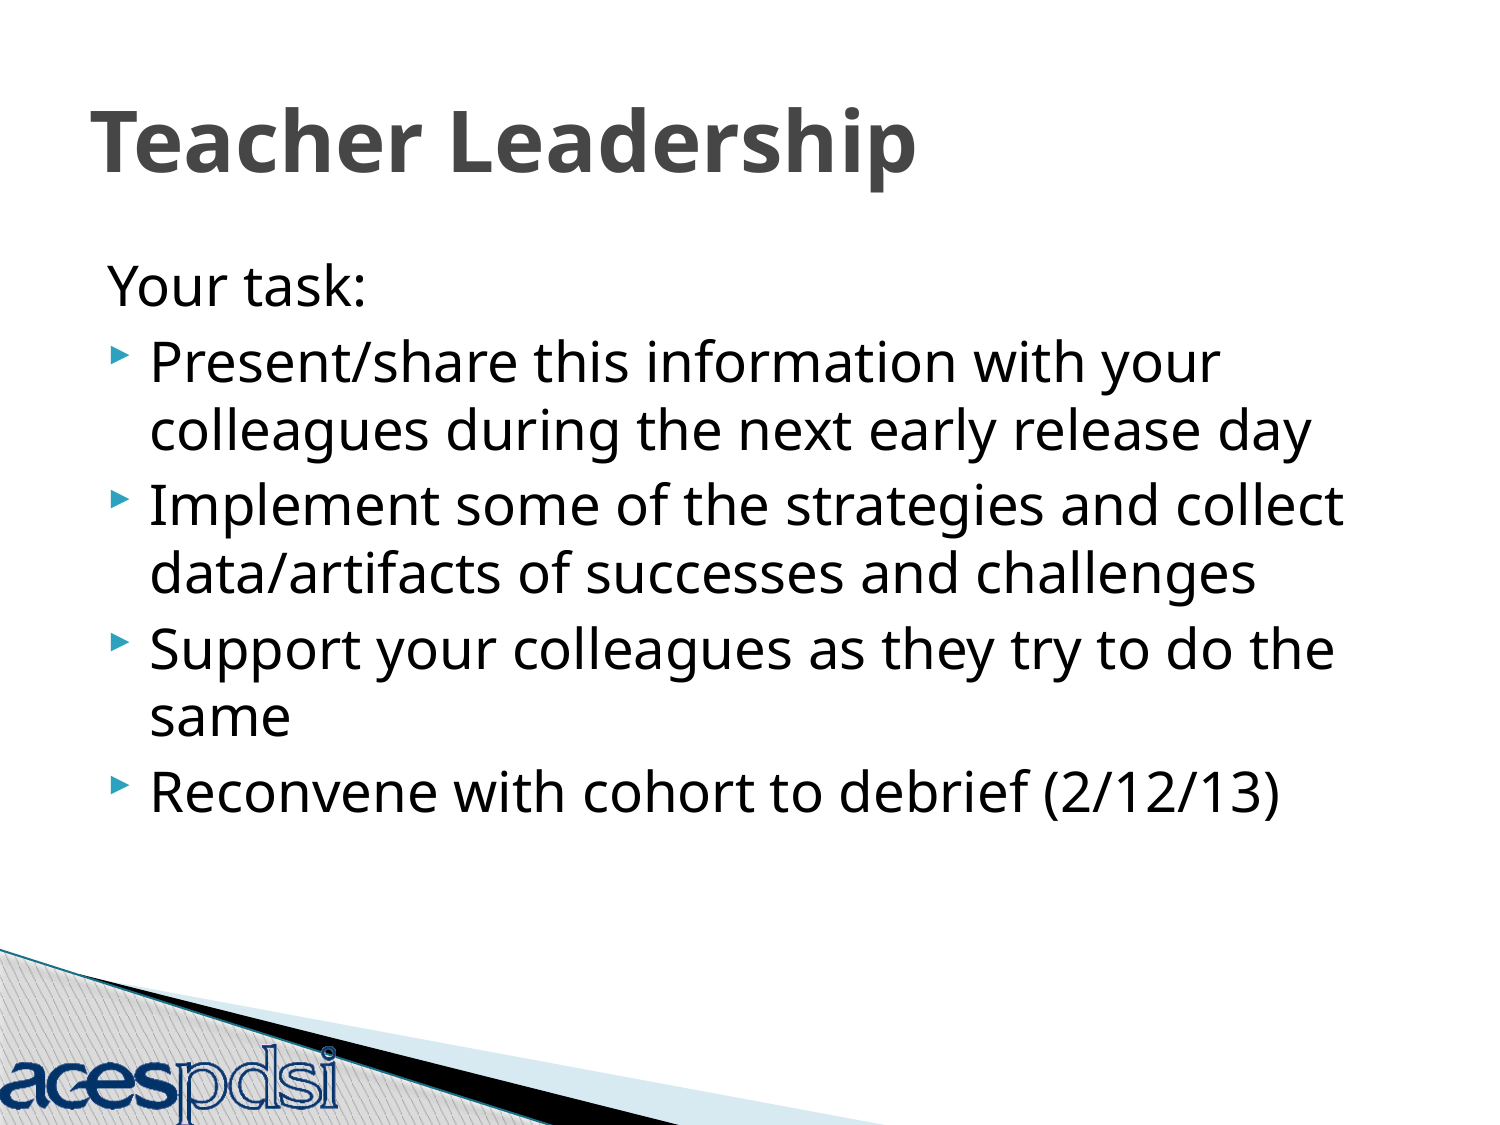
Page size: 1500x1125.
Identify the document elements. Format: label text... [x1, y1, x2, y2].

list Your task: Present/share this information with your colleagues during the next early release day Implement some of the strategies and collect data/artifacts of successes and challenges Support your colleagues as they try to do the same Reconvene with cohort to debrief (2/12/13) [75, 243, 1425, 986]
picture [0, 1044, 338, 1125]
title Teacher Leadership [75, 45, 1425, 233]
